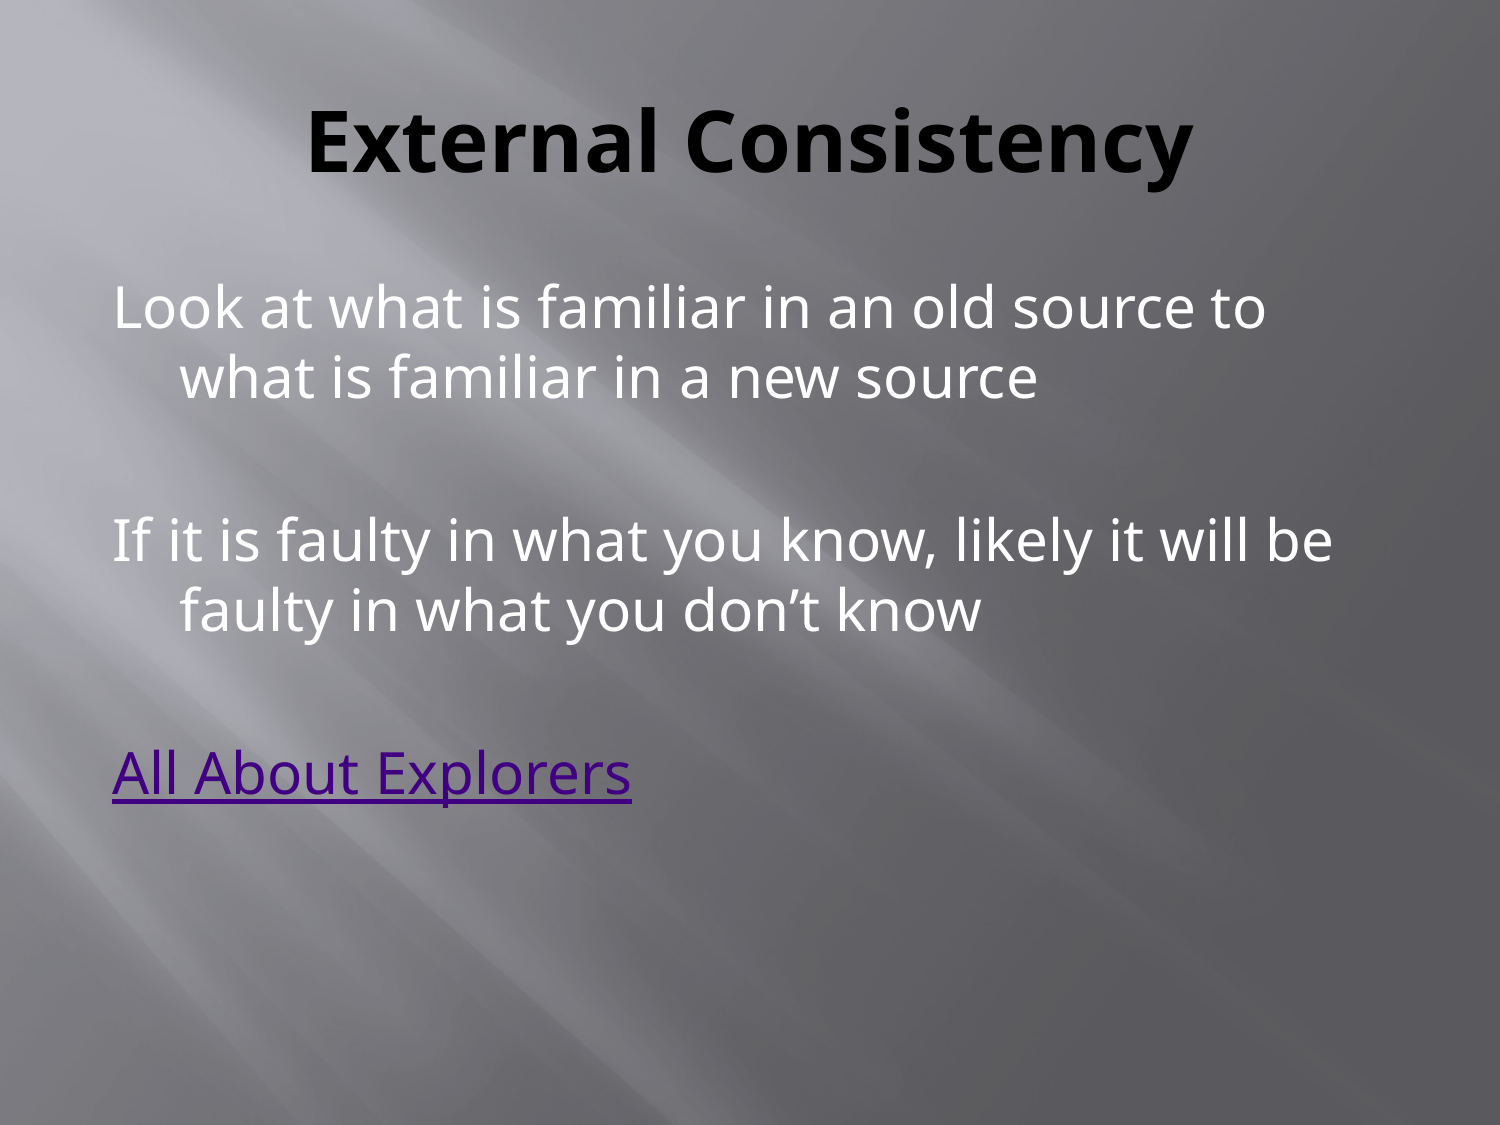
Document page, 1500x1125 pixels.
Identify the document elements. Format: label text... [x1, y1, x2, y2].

list Look at what is familiar in an old source to what is familiar in a new source If it is faulty in what you know, likely it will be faulty in what you don’t know All About Explorers [75, 262, 1425, 1035]
title External Consistency [75, 45, 1425, 233]
